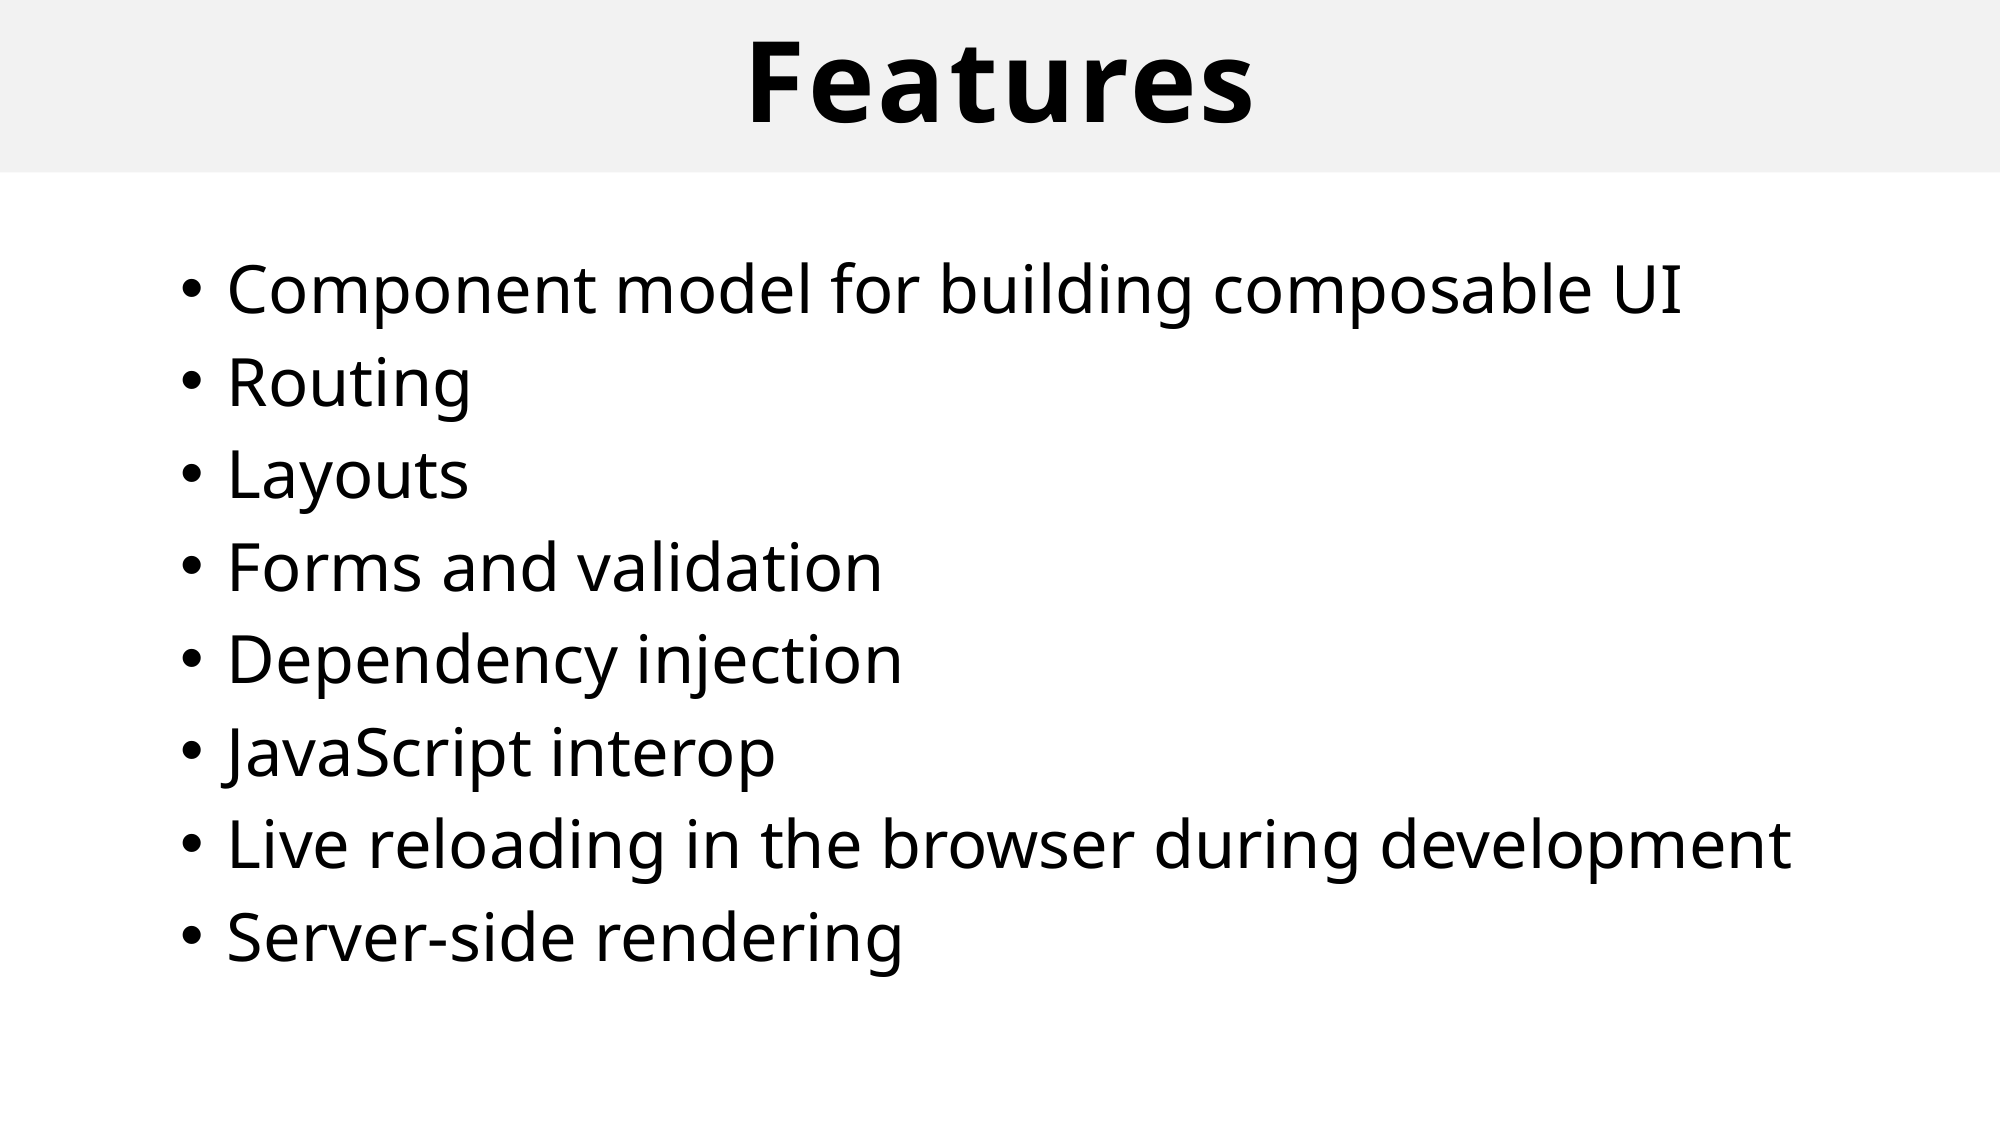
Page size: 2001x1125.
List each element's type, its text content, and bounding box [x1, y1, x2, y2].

title Features [0, 0, 2000, 172]
text_box Component model for building composable UI Routing Layouts Forms and validation Dependency injection JavaScript interop Live reloading in the browser during development Server-side rendering [0, 172, 2000, 1050]
